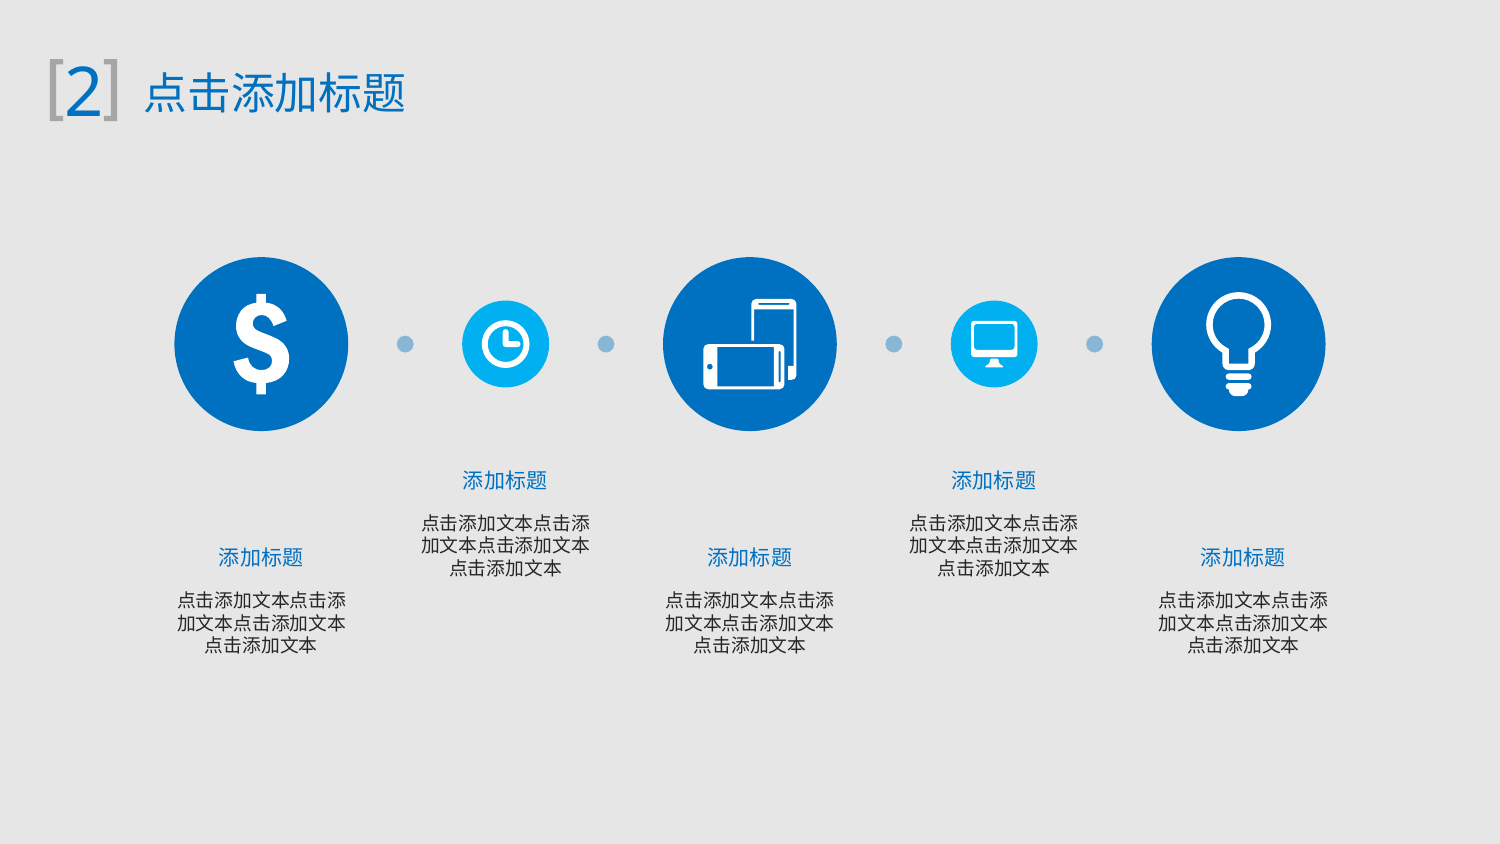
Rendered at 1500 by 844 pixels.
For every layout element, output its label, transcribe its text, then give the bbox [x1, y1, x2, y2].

text_box [663, 257, 837, 432]
text_box [1225, 383, 1252, 397]
text_box 点击添加文本点击添加文本点击添加文本点击添加文本 [893, 504, 1095, 587]
text_box 添加标题 [404, 446, 607, 500]
text_box 添加标题 [160, 524, 362, 578]
text_box 点击添加文本点击添加文本点击添加文本点击添加文本 [649, 581, 851, 664]
text_box [703, 344, 785, 390]
text_box [751, 298, 797, 380]
text_box [1206, 292, 1272, 371]
text_box 2 [49, 42, 119, 138]
text_box [950, 300, 1038, 388]
text_box 点击添加标题 [128, 58, 421, 126]
text_box [49, 59, 64, 122]
text_box [885, 335, 903, 353]
text_box [1086, 335, 1104, 353]
text_box [174, 257, 349, 432]
text_box [1225, 373, 1252, 380]
text_box 点击添加文本点击添加文本点击添加文本点击添加文本 [1142, 581, 1344, 664]
text_box [233, 293, 290, 395]
text_box [1151, 257, 1326, 432]
text_box [481, 320, 530, 368]
text_box [597, 335, 615, 353]
text_box 点击添加文本点击添加文本点击添加文本点击添加文本 [160, 581, 362, 664]
text_box 点击添加文本点击添加文本点击添加文本点击添加文本 [404, 504, 607, 587]
text_box 添加标题 [649, 524, 851, 578]
text_box 添加标题 [1142, 524, 1344, 578]
text_box [971, 320, 1018, 368]
text_box 添加标题 [893, 446, 1095, 500]
text_box [103, 59, 118, 122]
text_box [462, 300, 550, 388]
text_box [396, 335, 414, 353]
